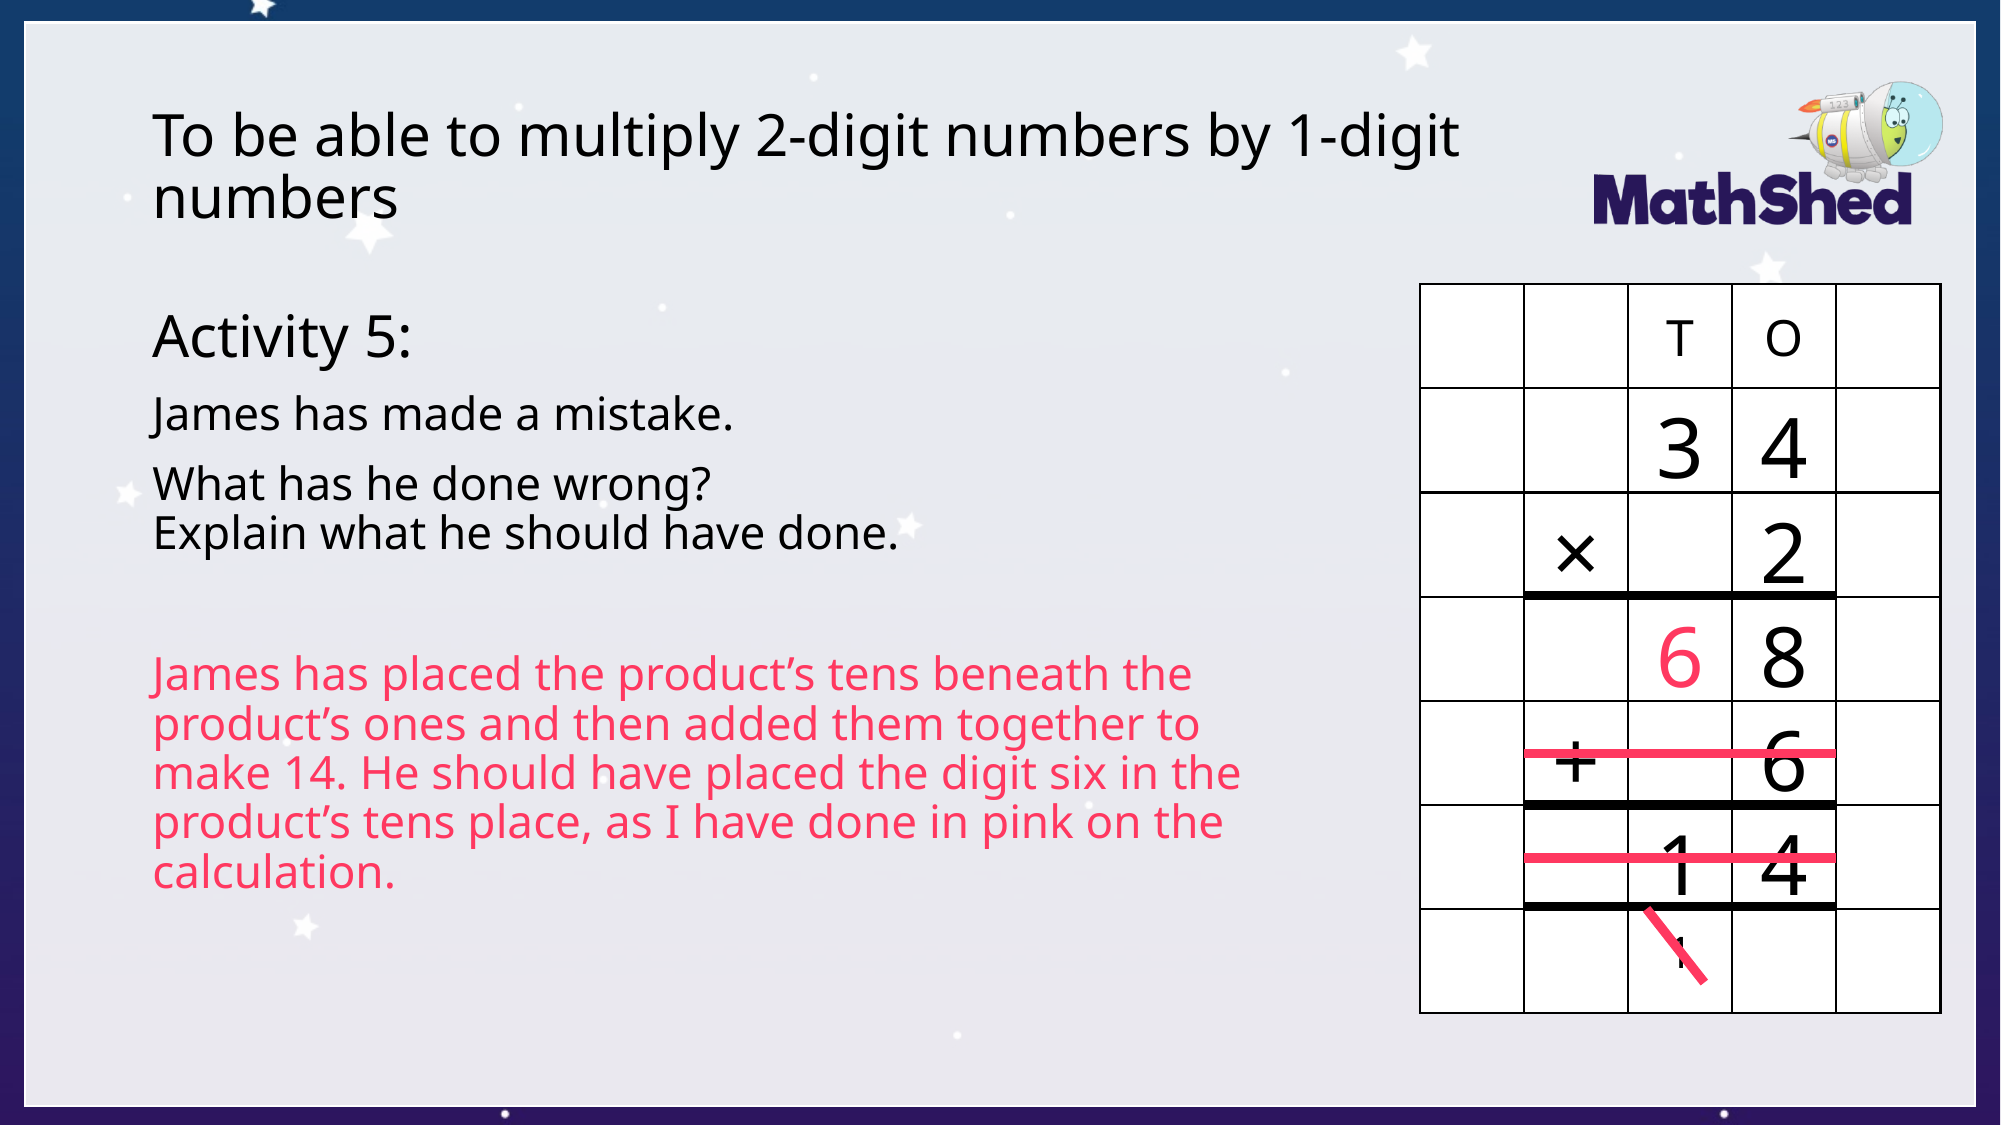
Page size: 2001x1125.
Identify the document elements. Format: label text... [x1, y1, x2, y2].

text_box 3 [1627, 387, 1731, 491]
text_box [1627, 758, 1731, 800]
text_box 1 [1627, 810, 1731, 853]
text_box [1419, 283, 1523, 387]
text_box [1835, 804, 1942, 908]
list Activity 5: James has made a mistake. What has he done wrong? Explain what he should have done. James has placed the product’s tens beneath the product’s ones and then added them together to make 14. He should have placed the digit six in the product’s tens place, as I have done in pink on the calculation. [137, 299, 1335, 1014]
text_box [1419, 596, 1523, 700]
text_box [1835, 283, 1942, 387]
title To be able to multiply 2-digit numbers by 1-digit numbers [137, 59, 1578, 278]
text_box 4 [1731, 387, 1835, 491]
text_box [1419, 908, 1523, 1014]
text_box [1627, 700, 1731, 749]
text_box [1419, 491, 1523, 596]
text_box [1523, 859, 1627, 902]
text_box [1523, 387, 1627, 491]
text_box 6 [1627, 600, 1731, 700]
text_box + [1523, 754, 1627, 800]
text_box 1 [1627, 863, 1731, 902]
text_box 4 [1731, 810, 1835, 853]
text_box 4 [1731, 863, 1835, 902]
text_box [1419, 700, 1523, 804]
text_box [1523, 908, 1627, 1014]
text_box [1835, 596, 1942, 700]
text_box [1835, 387, 1942, 491]
text_box 6 [1731, 700, 1835, 749]
text_box + [1523, 700, 1627, 749]
text_box [1419, 387, 1523, 491]
text_box 2 [1731, 491, 1835, 591]
text_box [1523, 806, 1627, 853]
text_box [1646, 908, 1705, 983]
picture [0, 0, 2001, 1125]
text_box [1523, 596, 1627, 700]
text_box [1731, 911, 1835, 1014]
text_box [1419, 804, 1523, 908]
text_box O [1731, 283, 1835, 387]
text_box [1523, 283, 1627, 387]
text_box [1835, 700, 1942, 804]
text_box [1835, 491, 1942, 596]
text_box 8 [1731, 600, 1835, 700]
text_box [1627, 491, 1731, 591]
text_box 1 [1627, 911, 1731, 1014]
text_box 6 [1731, 758, 1835, 800]
text_box [1835, 908, 1942, 1014]
text_box × [1523, 491, 1627, 591]
text_box T [1627, 283, 1731, 387]
